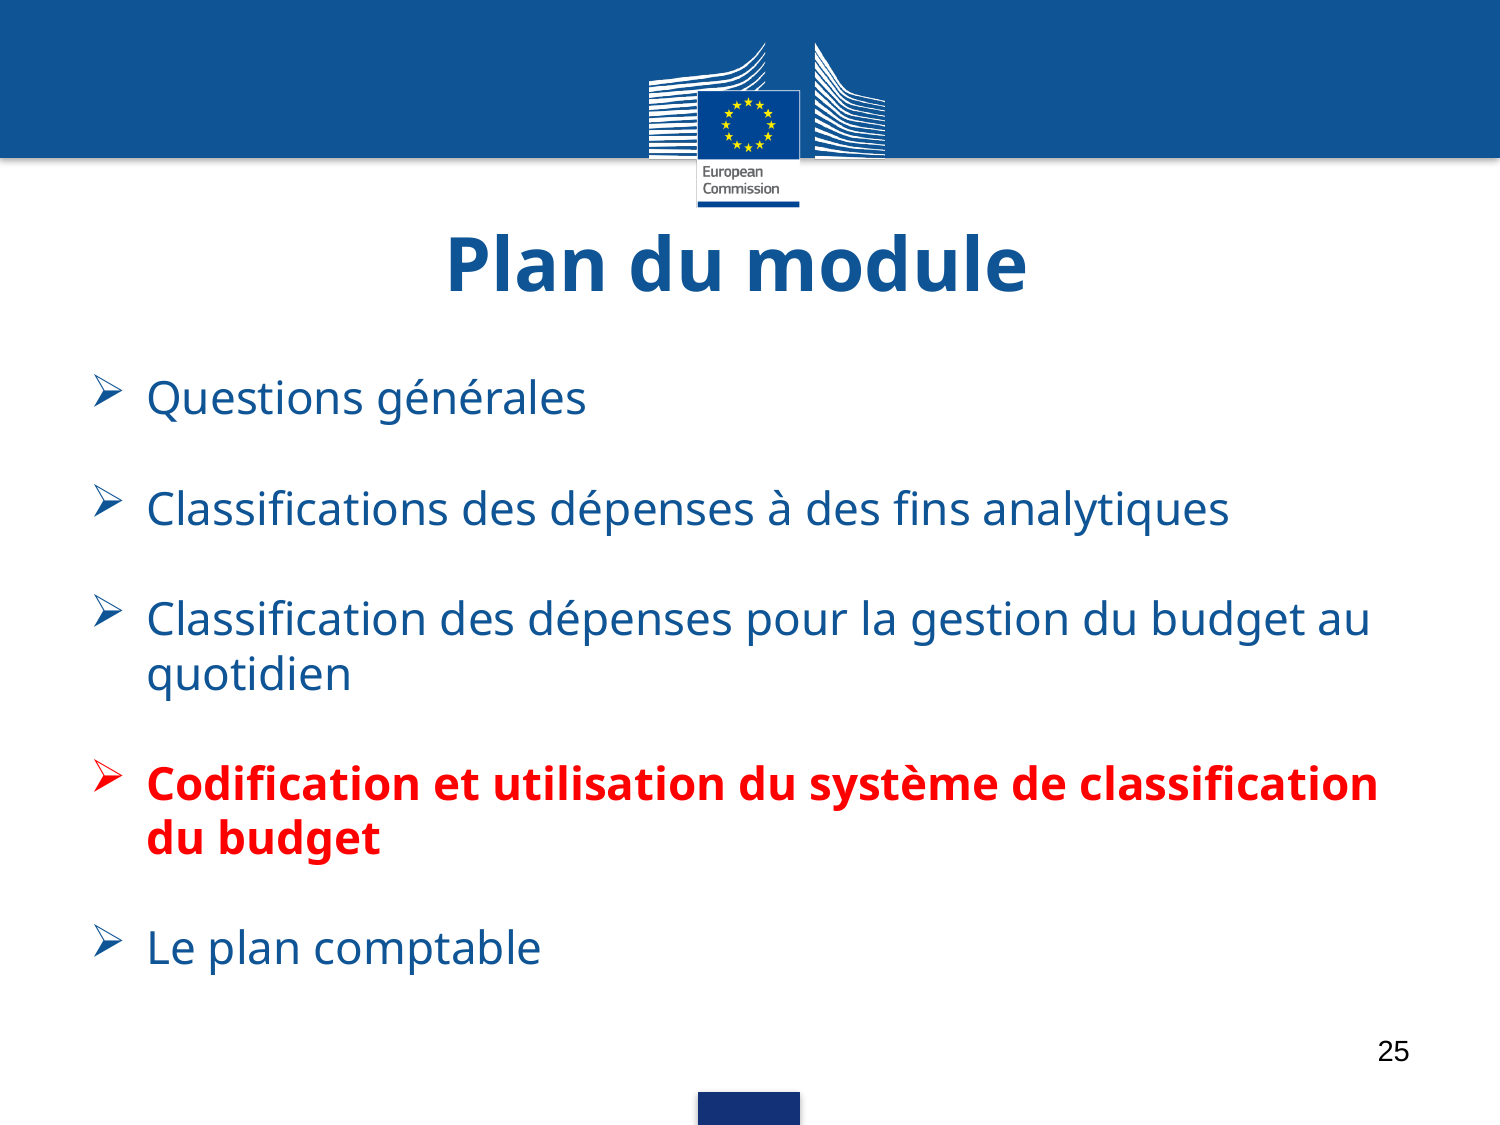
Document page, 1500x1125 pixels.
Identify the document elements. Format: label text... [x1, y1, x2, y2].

picture [649, 42, 885, 184]
list Questions générales Classifications des dépenses à des fins analytiques Classification des dépenses pour la gestion du budget au quotidien Codification et utilisation du système de classification du budget Le plan comptable [74, 361, 1426, 941]
title Plan du module [71, 184, 1423, 339]
slide_number 25 [1074, 1024, 1426, 1103]
